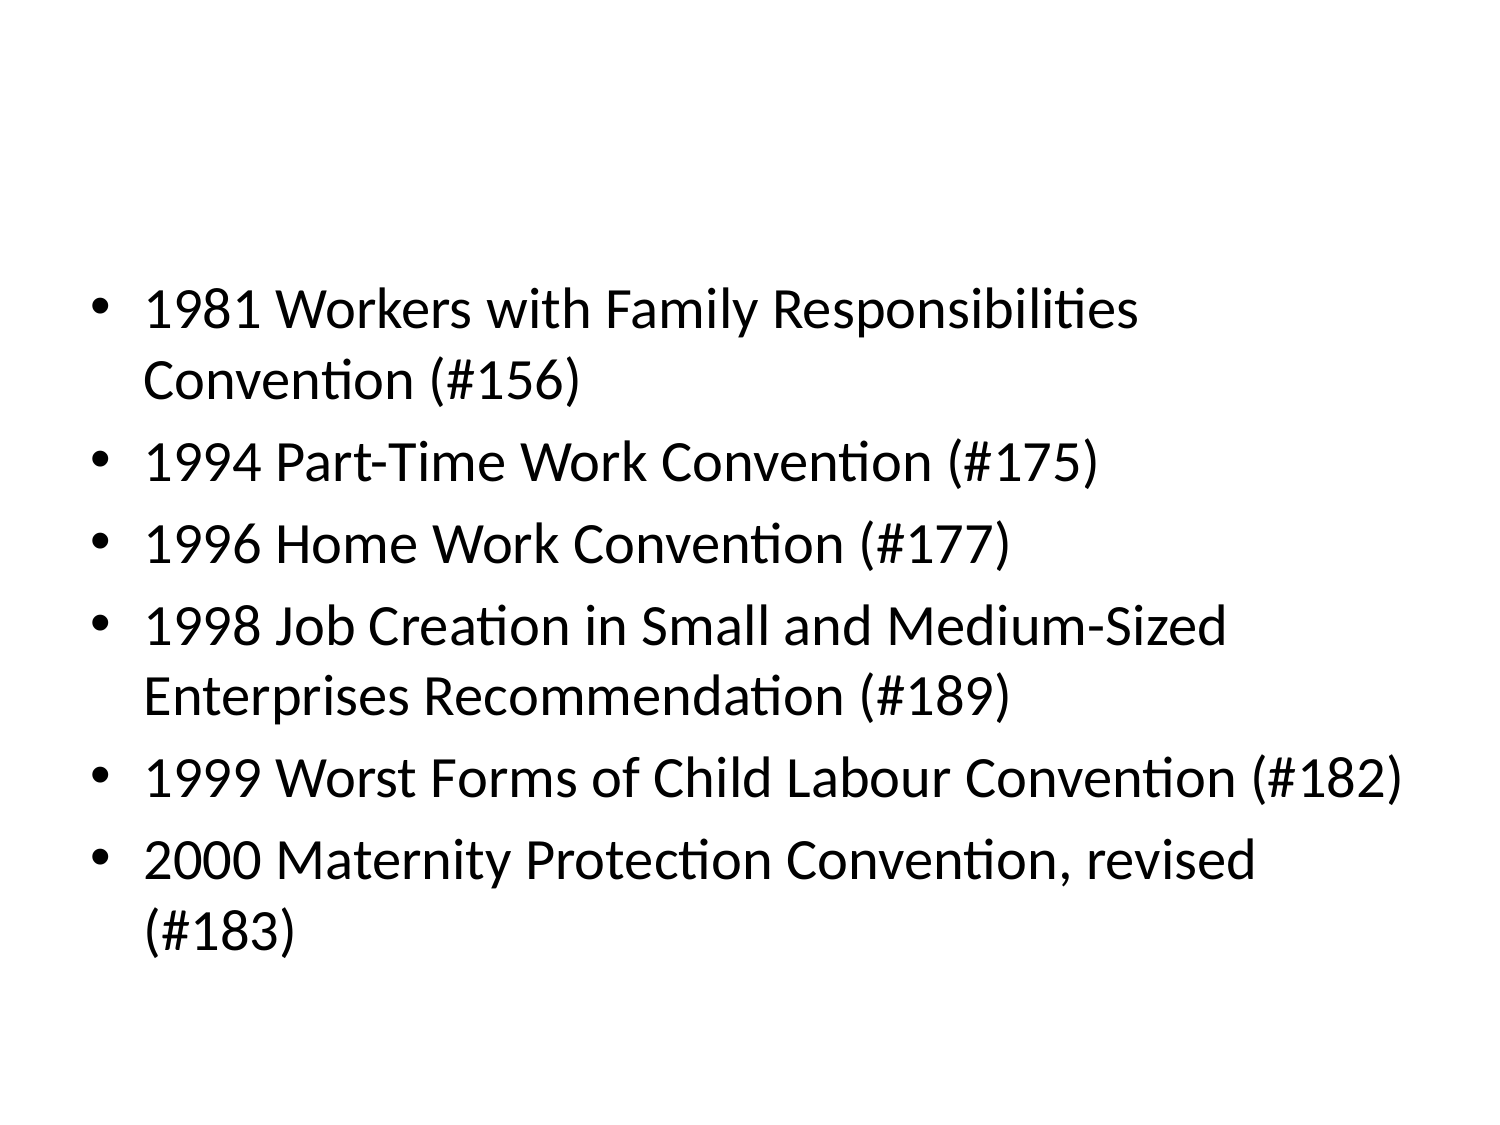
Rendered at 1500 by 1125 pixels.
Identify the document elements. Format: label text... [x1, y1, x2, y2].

list 1981 Workers with Family Responsibilities Convention (#156) 1994 Part-Time Work Convention (#175) 1996 Home Work Convention (#177) 1998 Job Creation in Small and Medium-Sized Enterprises Recommendation (#189) 1999 Worst Forms of Child Labour Convention (#182) 2000 Maternity Protection Convention, revised (#183) [75, 262, 1425, 1005]
